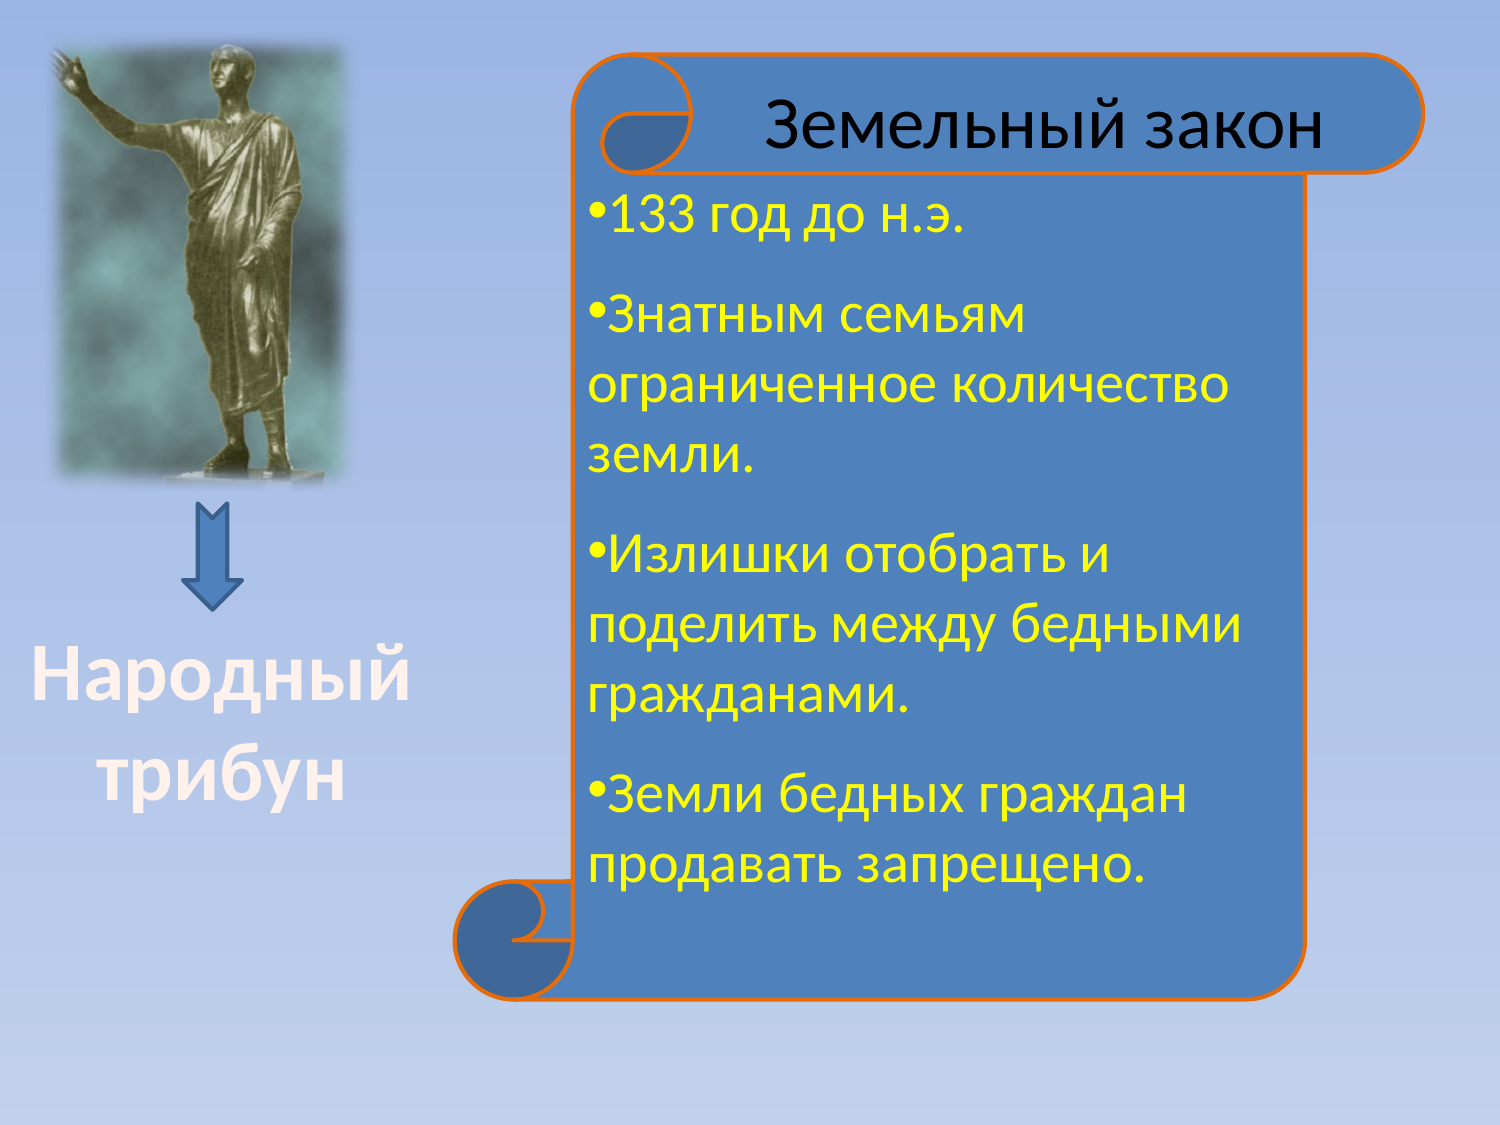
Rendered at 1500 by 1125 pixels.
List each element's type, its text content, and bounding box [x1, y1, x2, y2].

text_box Народный трибун [0, 609, 474, 825]
picture [41, 30, 361, 495]
text_box 133 год до н.э. Знатным семьям ограниченное количество земли. Излишки отобрать и поделить между бедными гражданами. Земли бедных граждан продавать запрещено. [452, 52, 1426, 1002]
text_box Земельный закон [750, 66, 1400, 172]
text_box [181, 503, 245, 609]
